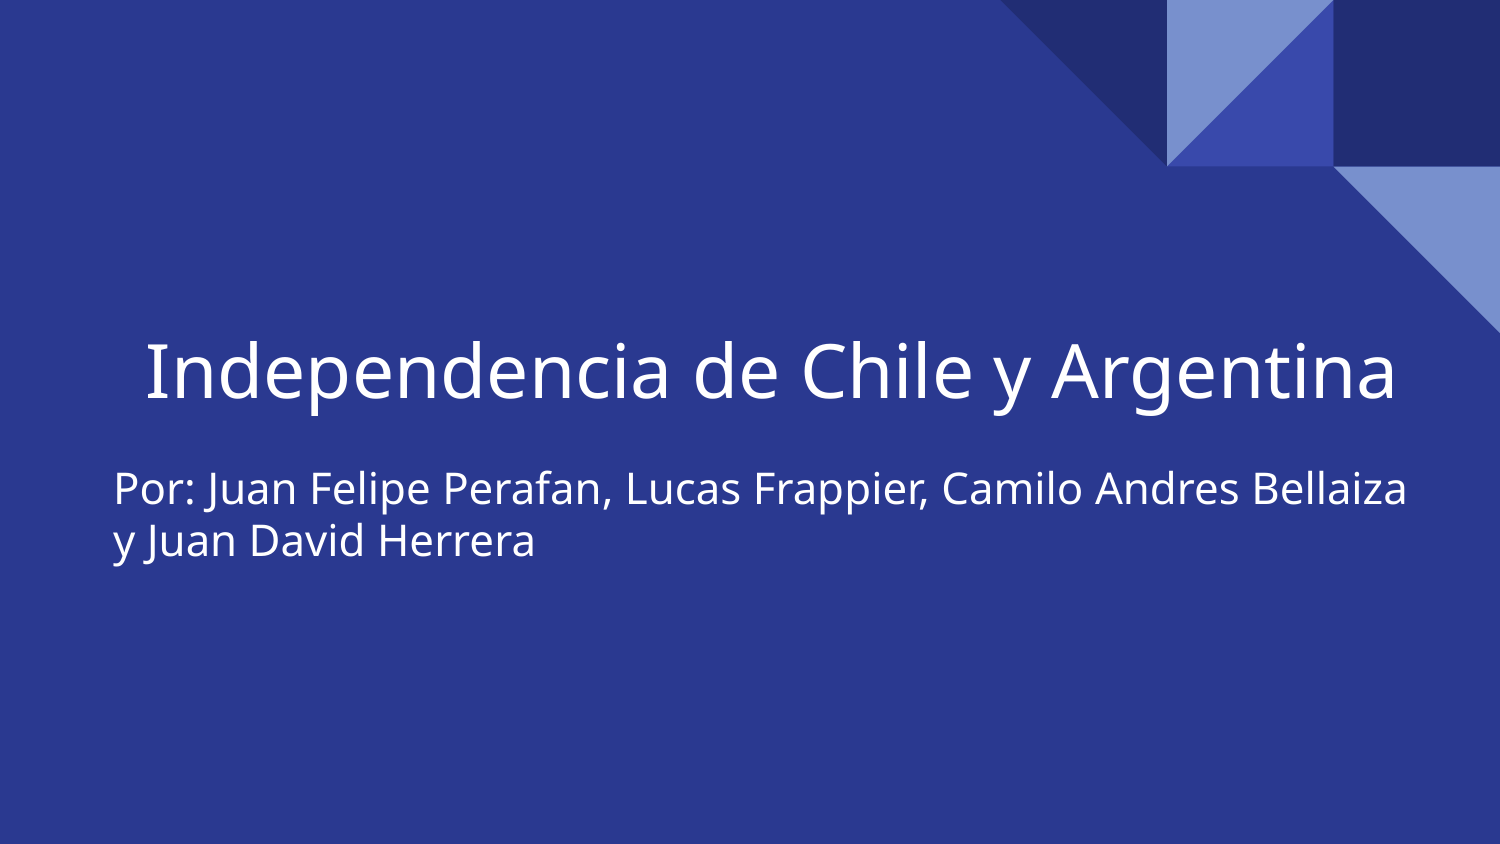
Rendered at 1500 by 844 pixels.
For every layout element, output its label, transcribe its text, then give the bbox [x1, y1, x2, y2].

title Independencia de Chile y Argentina [98, 291, 1447, 429]
subtitle Por: Juan Felipe Perafan, Lucas Frappier, Camilo Andres Bellaiza y Juan David Herrera [98, 445, 1447, 606]
